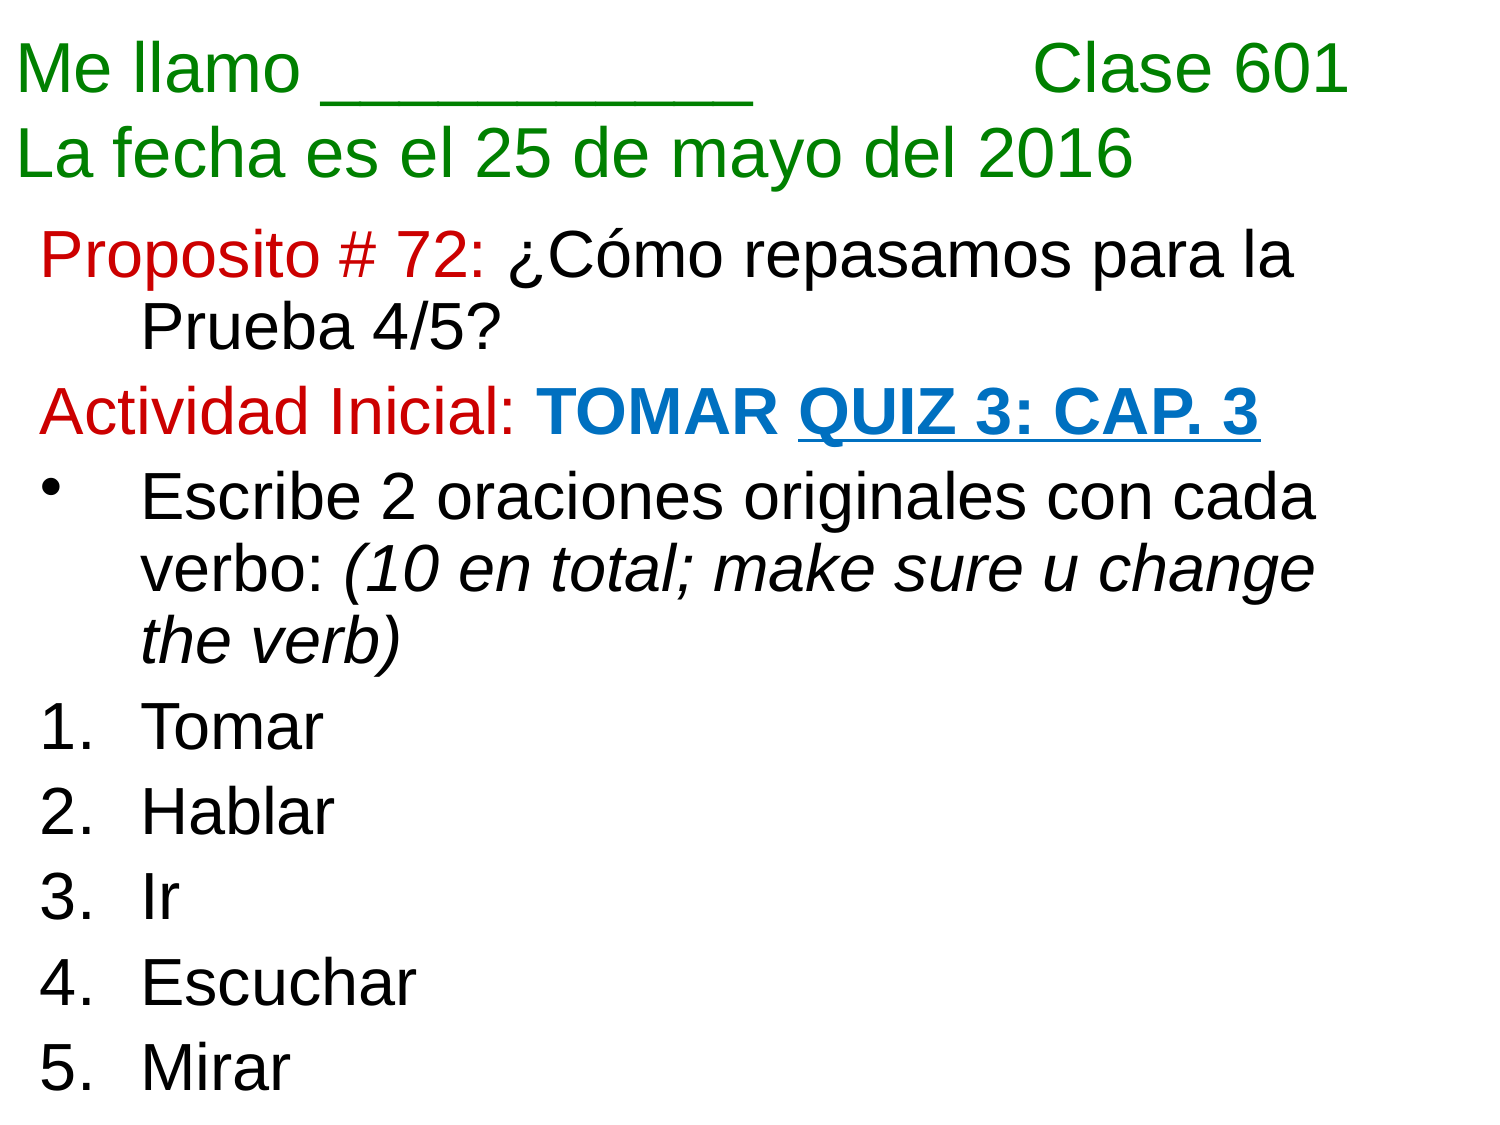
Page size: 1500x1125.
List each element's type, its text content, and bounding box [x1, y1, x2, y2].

title Me llamo ___________ Clase 601 La fecha es el 25 de mayo del 2016 [0, 12, 1500, 200]
list Proposito # 72: ¿Cómo repasamos para la Prueba 4/5? Actividad Inicial: TOMAR QUIZ 3: CAP. 3 Escribe 2 oraciones originales con cada verbo: (10 en total; make sure u change the verb) Tomar Hablar Ir Escuchar Mirar [24, 212, 1375, 1075]
